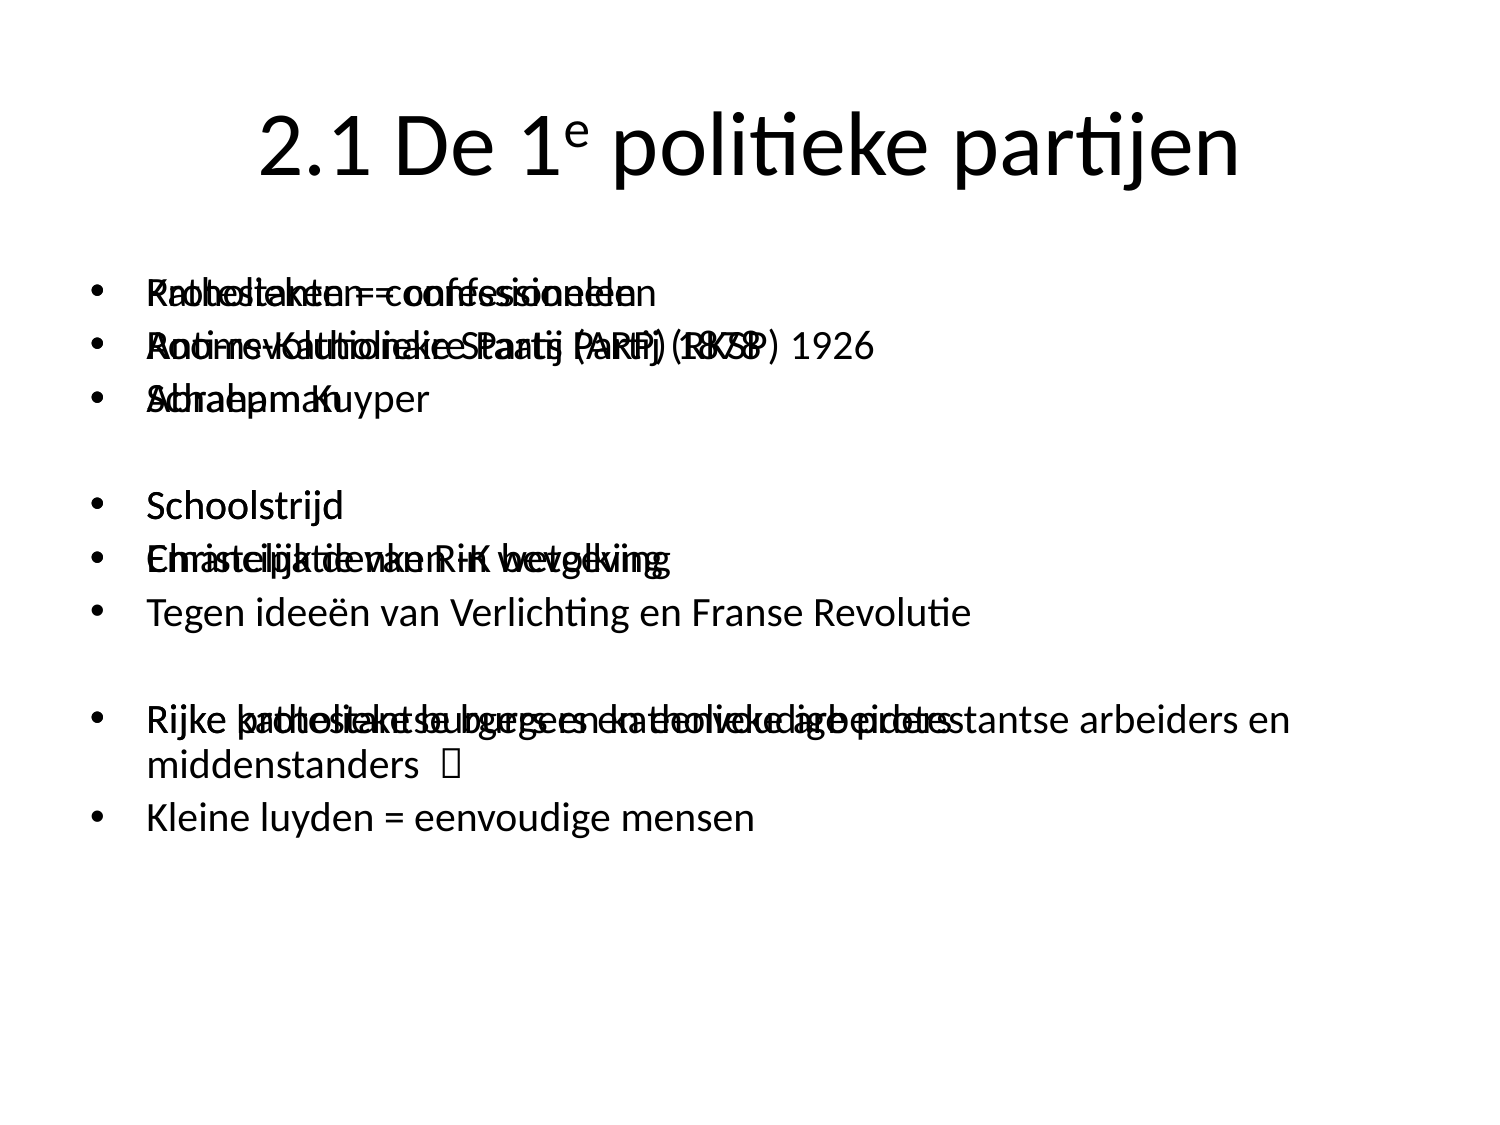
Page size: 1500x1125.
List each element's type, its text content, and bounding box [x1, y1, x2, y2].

title 2.1 De 1e politieke partijen [75, 45, 1425, 233]
list Katholieken = confessionelen Rooms-Katholieke Staats Partij (RKSP) 1926 Schaepman Schoolstrijd Emancipatie van R-K bevolking Rijke katholieke burgers en katholieke arbeiders [75, 262, 1425, 1005]
